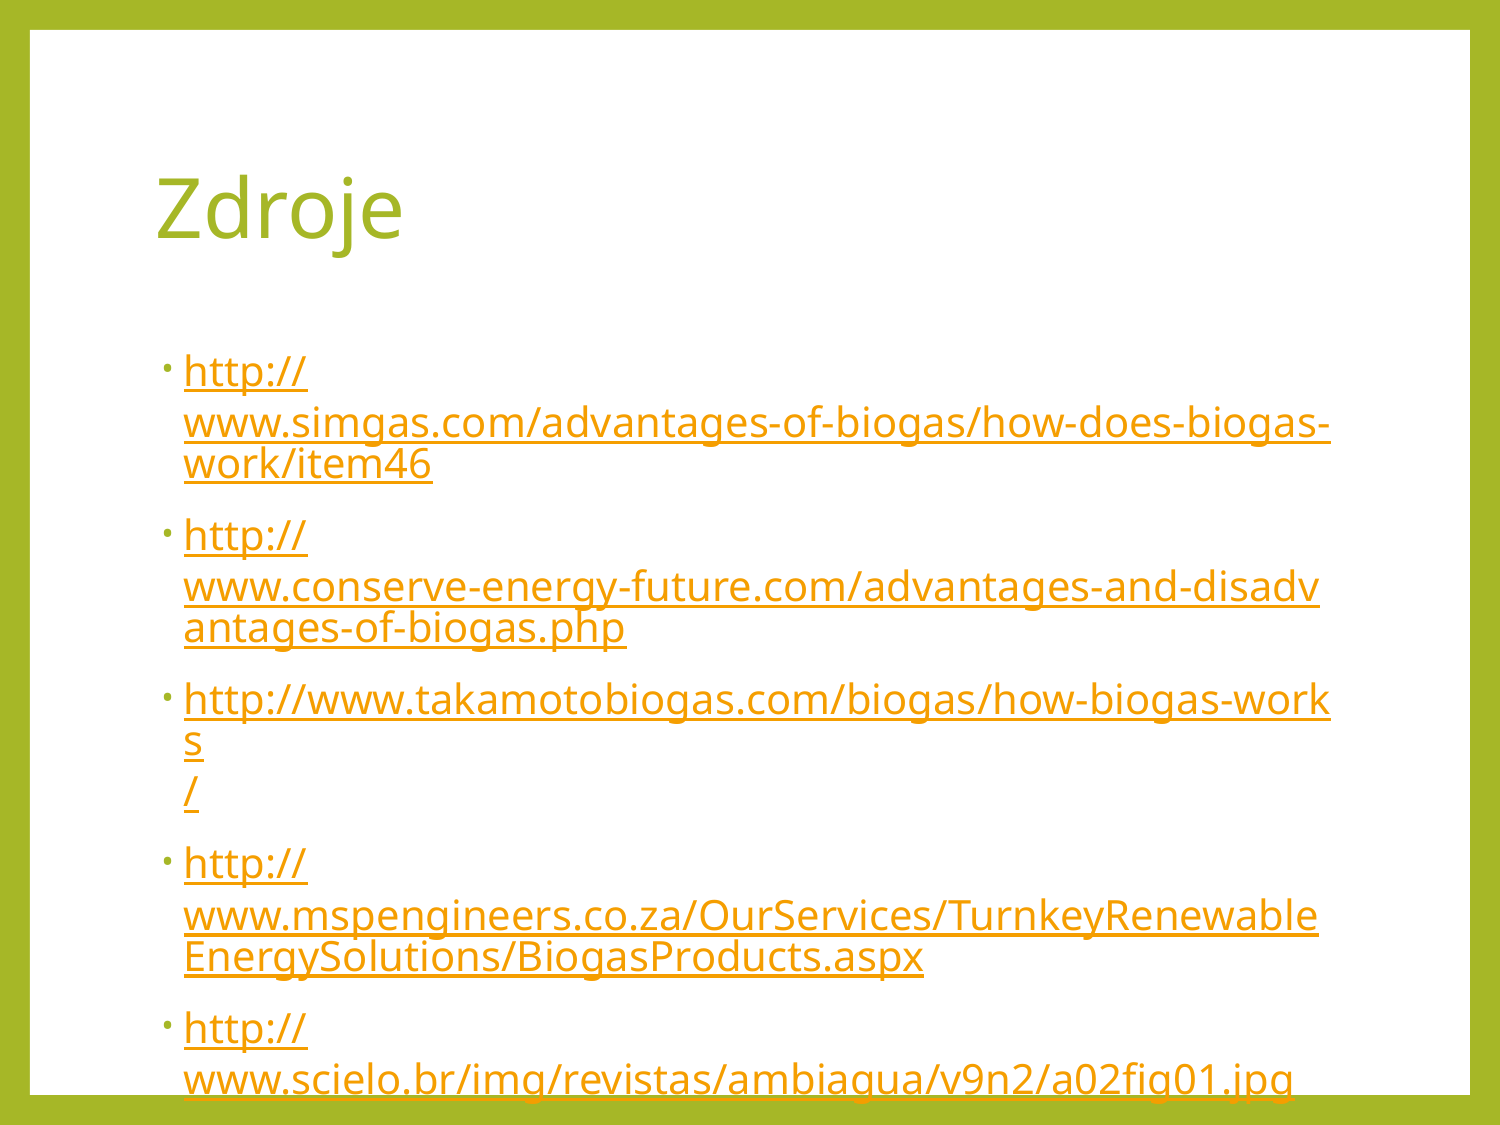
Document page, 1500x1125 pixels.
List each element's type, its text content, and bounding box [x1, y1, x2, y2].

title Zdroje [140, 99, 1356, 323]
list http://www.simgas.com/advantages-of-biogas/how-does-biogas-work/item46 http://www.conserve-energy-future.com/advantages-and-disadvantages-of-biogas.php http://www.takamotobiogas.com/biogas/how-biogas-works/ http://www.mspengineers.co.za/OurServices/TurnkeyRenewableEnergySolutions/BiogasProducts.aspx http://www.scielo.br/img/revistas/ambiagua/v9n2/a02fig01.jpg http://clipart-library.com/car-animation.html [140, 337, 1356, 1000]
